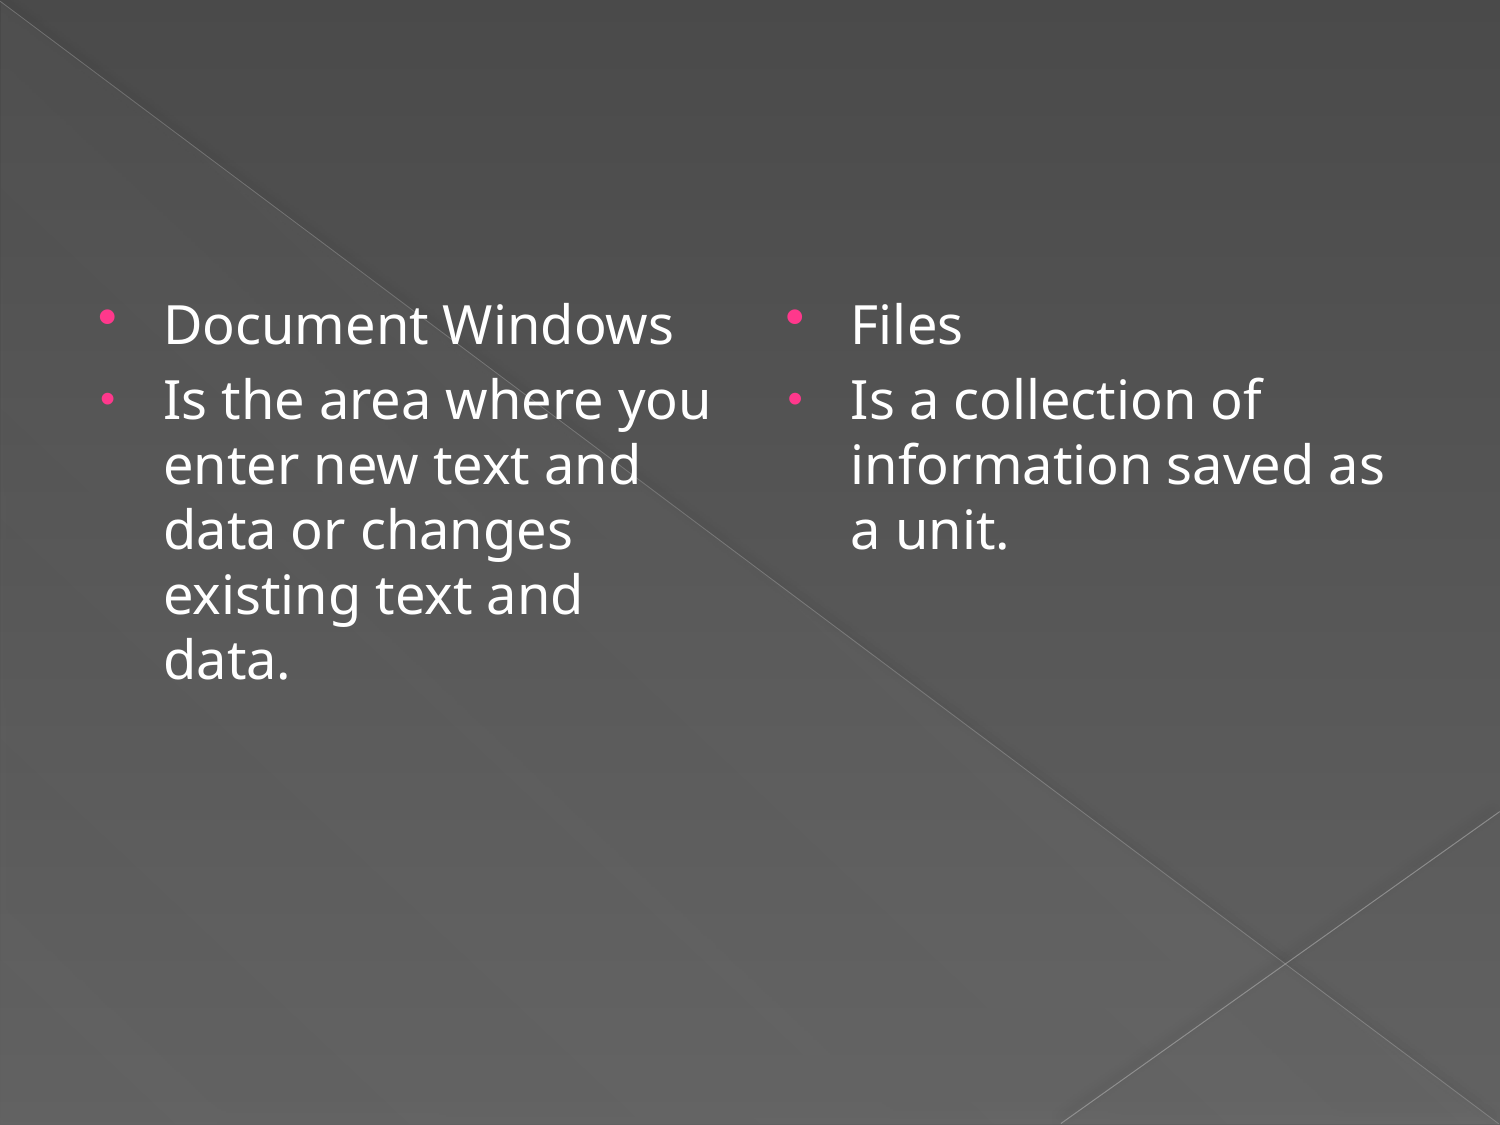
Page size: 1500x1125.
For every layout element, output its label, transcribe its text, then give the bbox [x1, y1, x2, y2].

list Document Windows Is the area where you enter new text and data or changes existing text and data. [75, 282, 738, 1025]
list Files Is a collection of information saved as a unit. [762, 282, 1425, 1025]
